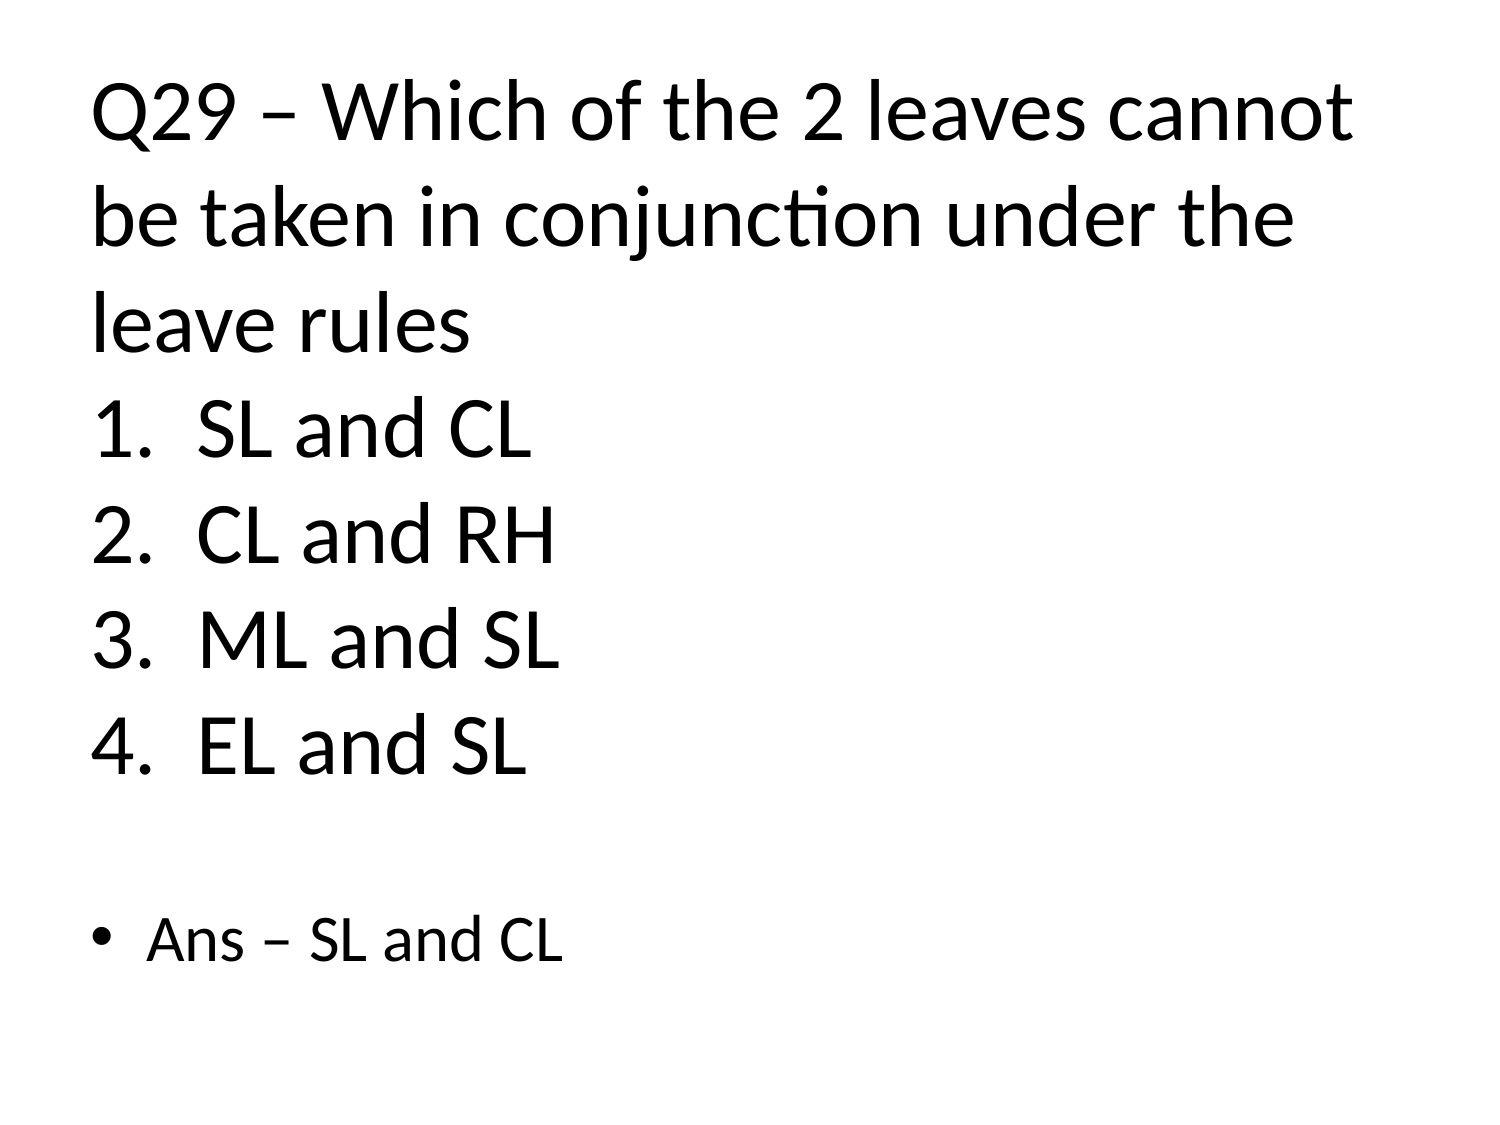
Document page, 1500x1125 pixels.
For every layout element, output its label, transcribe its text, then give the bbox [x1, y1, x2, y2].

title Q29 – Which of the 2 leaves cannot be taken in conjunction under the leave rules 1. SL and CL 2. CL and RH 3. ML and SL 4. EL and SL [75, 45, 1425, 800]
list Ans – SL and CL [75, 887, 1425, 1005]
